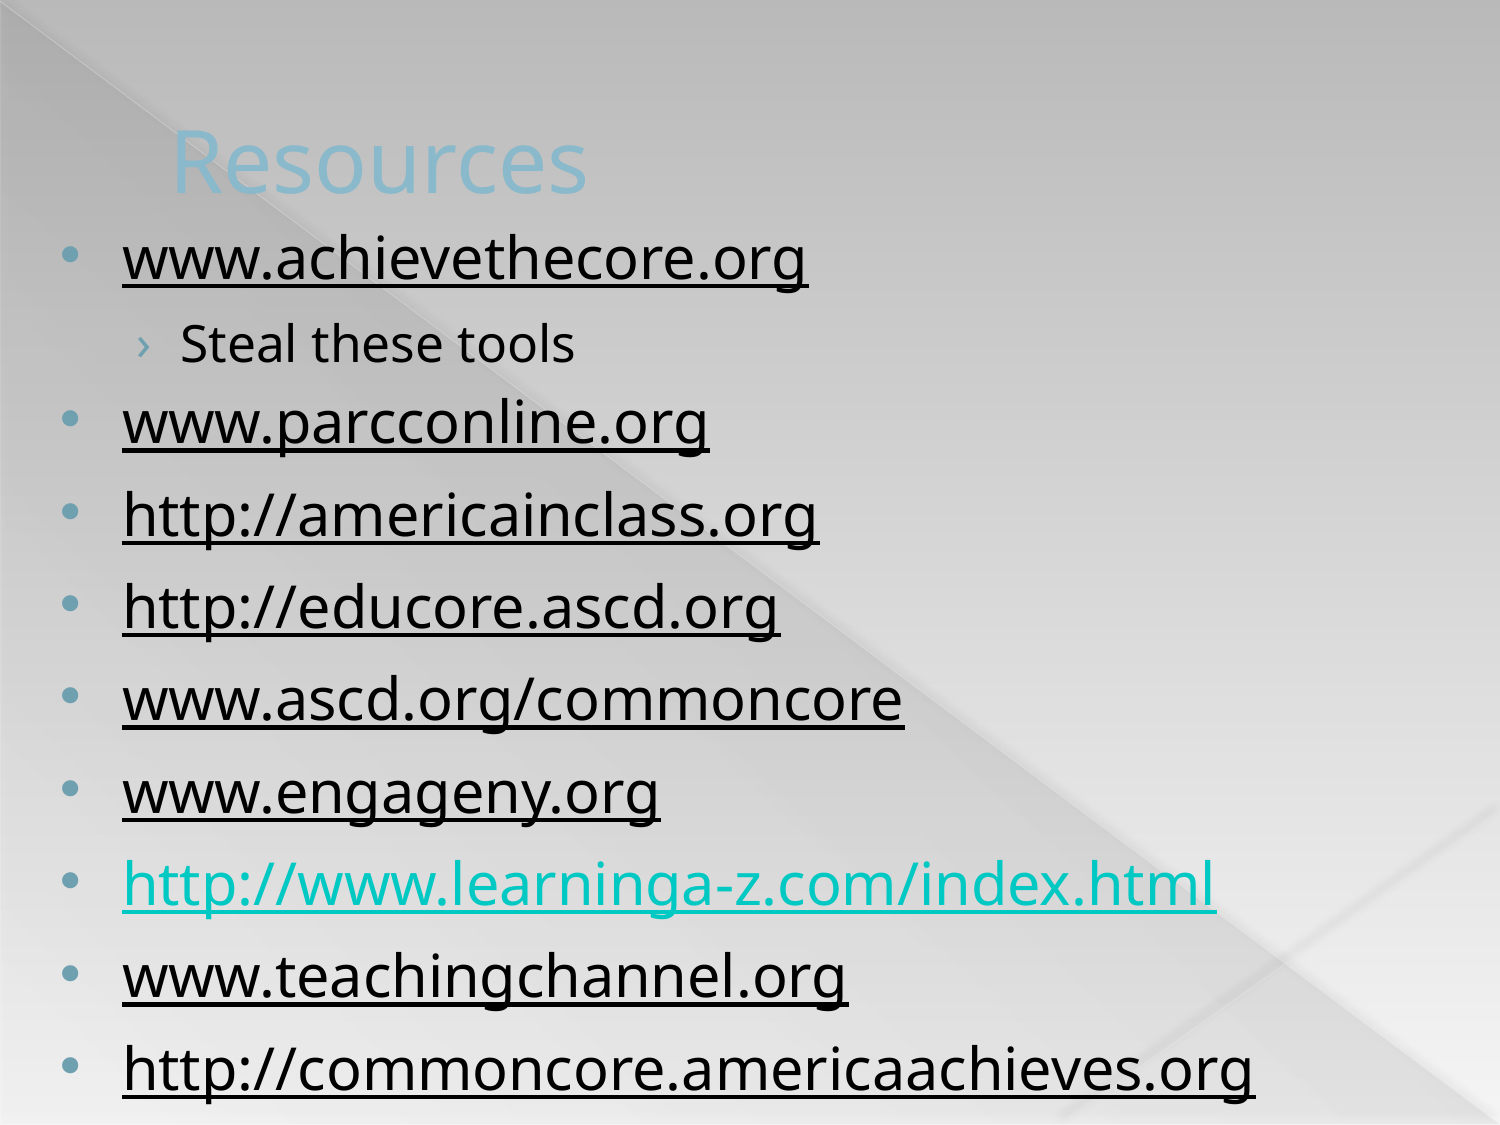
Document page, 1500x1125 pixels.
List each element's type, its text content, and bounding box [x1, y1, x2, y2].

list www.achievethecore.org Steal these tools www.parcconline.org http://americainclass.org http://educore.ascd.org www.ascd.org/commoncore www.engageny.org http://www.learninga-z.com/index.html www.teachingchannel.org http://commoncore.americaachieves.org [37, 212, 1438, 1125]
title Resources [75, 43, 1425, 212]
